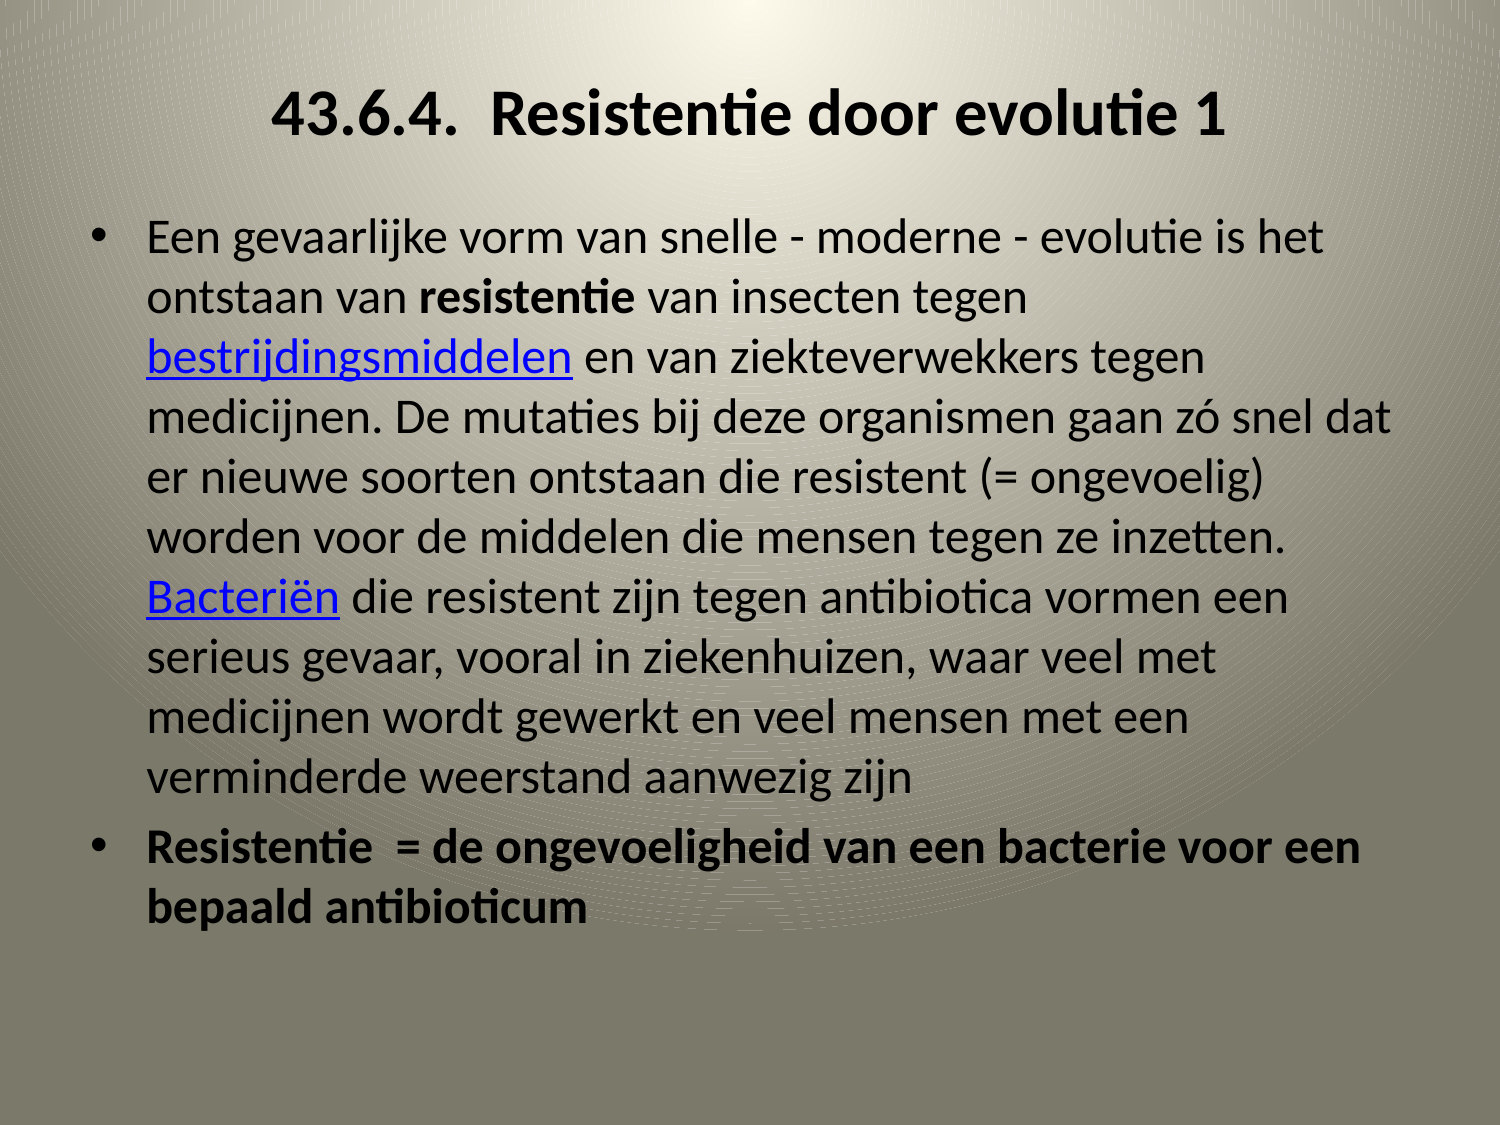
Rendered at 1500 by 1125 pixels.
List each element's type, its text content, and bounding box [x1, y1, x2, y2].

list Een gevaarlijke vorm van snelle - moderne - evolutie is het ontstaan van resistentie van insecten tegen bestrijdingsmiddelen en van ziekteverwekkers tegen medicijnen. De mutaties bij deze organismen gaan zó snel dat er nieuwe soorten ontstaan die resistent (= ongevoelig) worden voor de middelen die mensen tegen ze inzetten. Bacteriën die resistent zijn tegen antibiotica vormen een serieus gevaar, vooral in ziekenhuizen, waar veel met medicijnen wordt gewerkt en veel mensen met een verminderde weerstand aanwezig zijn Resistentie = de ongevoeligheid van een bacterie voor een bepaald antibioticum [75, 196, 1425, 1059]
title 43.6.4. Resistentie door evolutie 1 [75, 45, 1425, 173]
